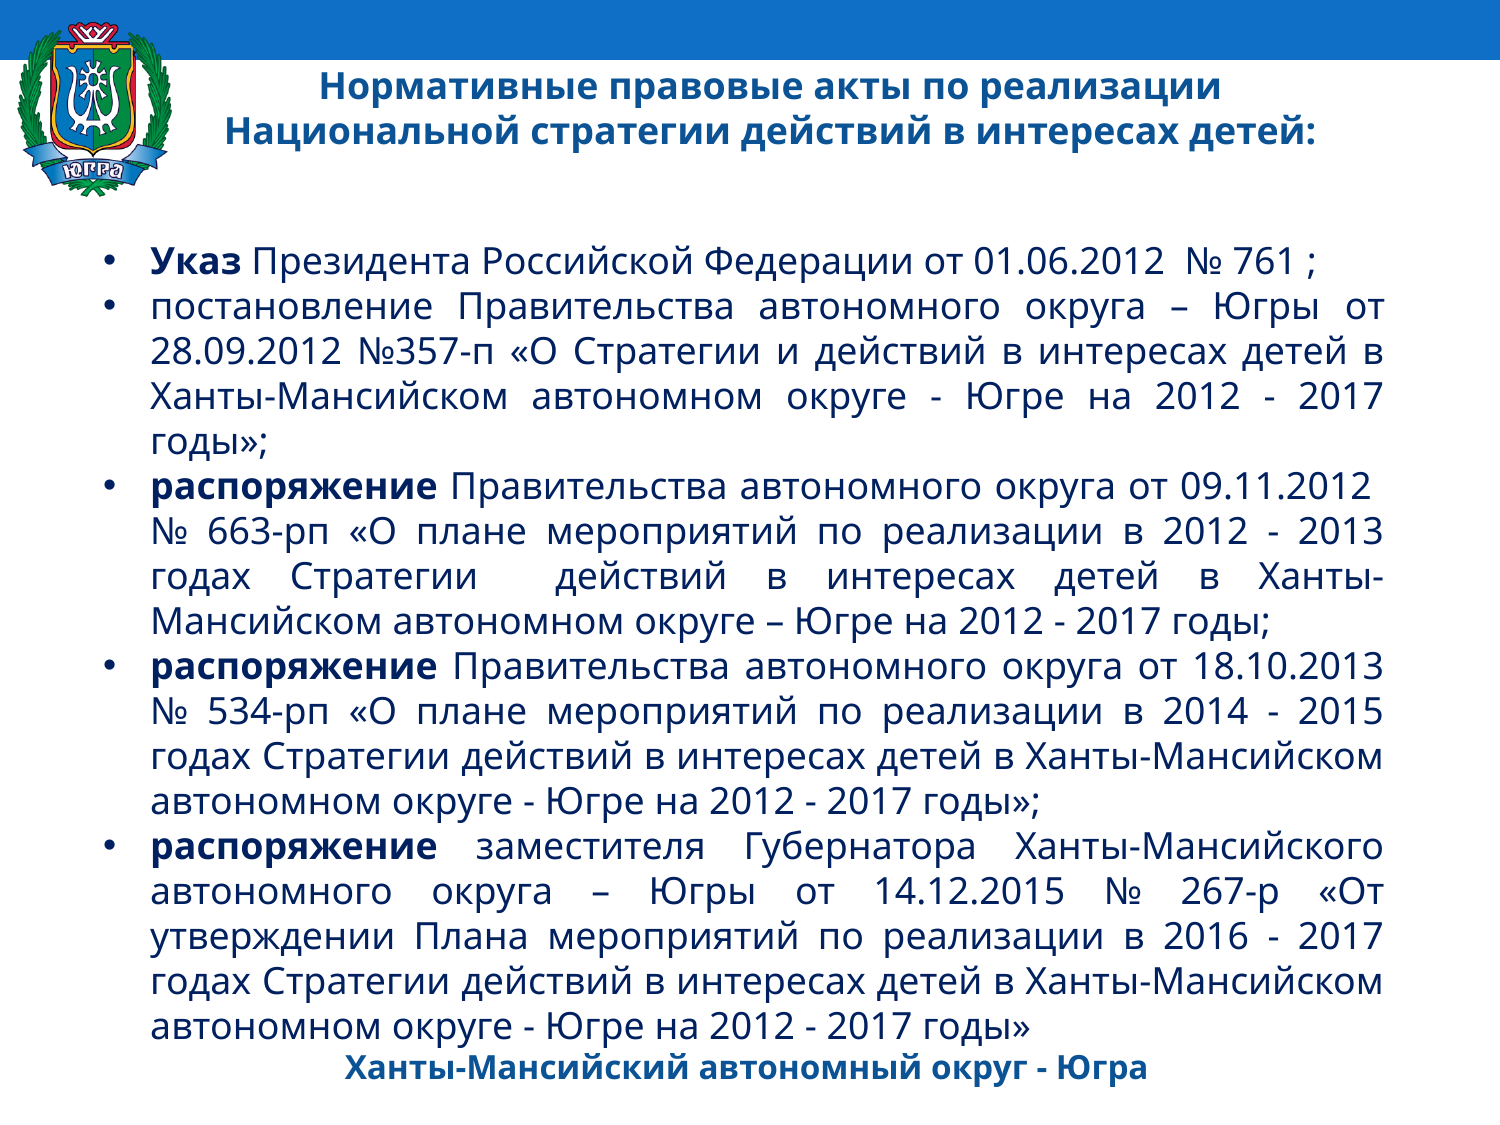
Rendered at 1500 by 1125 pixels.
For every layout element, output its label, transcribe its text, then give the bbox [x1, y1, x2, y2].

text_box Нормативные правовые акты по реализации Национальной стратегии действий в интересах детей: [181, 54, 1388, 160]
picture [17, 19, 172, 198]
text_box Указ Президента Российской Федерации от 01.06.2012 № 761 ; постановление Правительства автономного округа – Югры от 28.09.2012 №357-п «О Стратегии и действий в интересах детей в Ханты-Мансийском автономном округе - Югре на 2012 - 2017 годы»; распоряжение Правительства автономного округа от 09.11.2012 № 663-рп «О плане мероприятий по реализации в 2012 - 2013 годах Стратегии действий в интересах детей в Ханты-Мансийском автономном округе – Югре на 2012 - 2017 годы; распоряжение Правительства автономного округа от 18.10.2013 № 534-рп «О плане мероприятий по реализации в 2014 - 2015 годах Стратегии действий в интересах детей в Ханты-Мансийском автономном округе - Югре на 2012 - 2017 годы»; распоряжение заместителя Губернатора Ханты-Мансийского автономного округа – Югры от 14.12.2015 № 267-р «От утверждении Плана мероприятий по реализации в 2016 - 2017 годах Стратегии действий в интересах детей в Ханты-Мансийском автономном округе - Югре на 2012 - 2017 годы» [88, 229, 1400, 1055]
text_box Ханты-Мансийский автономный округ - Югра [330, 1038, 1165, 1094]
